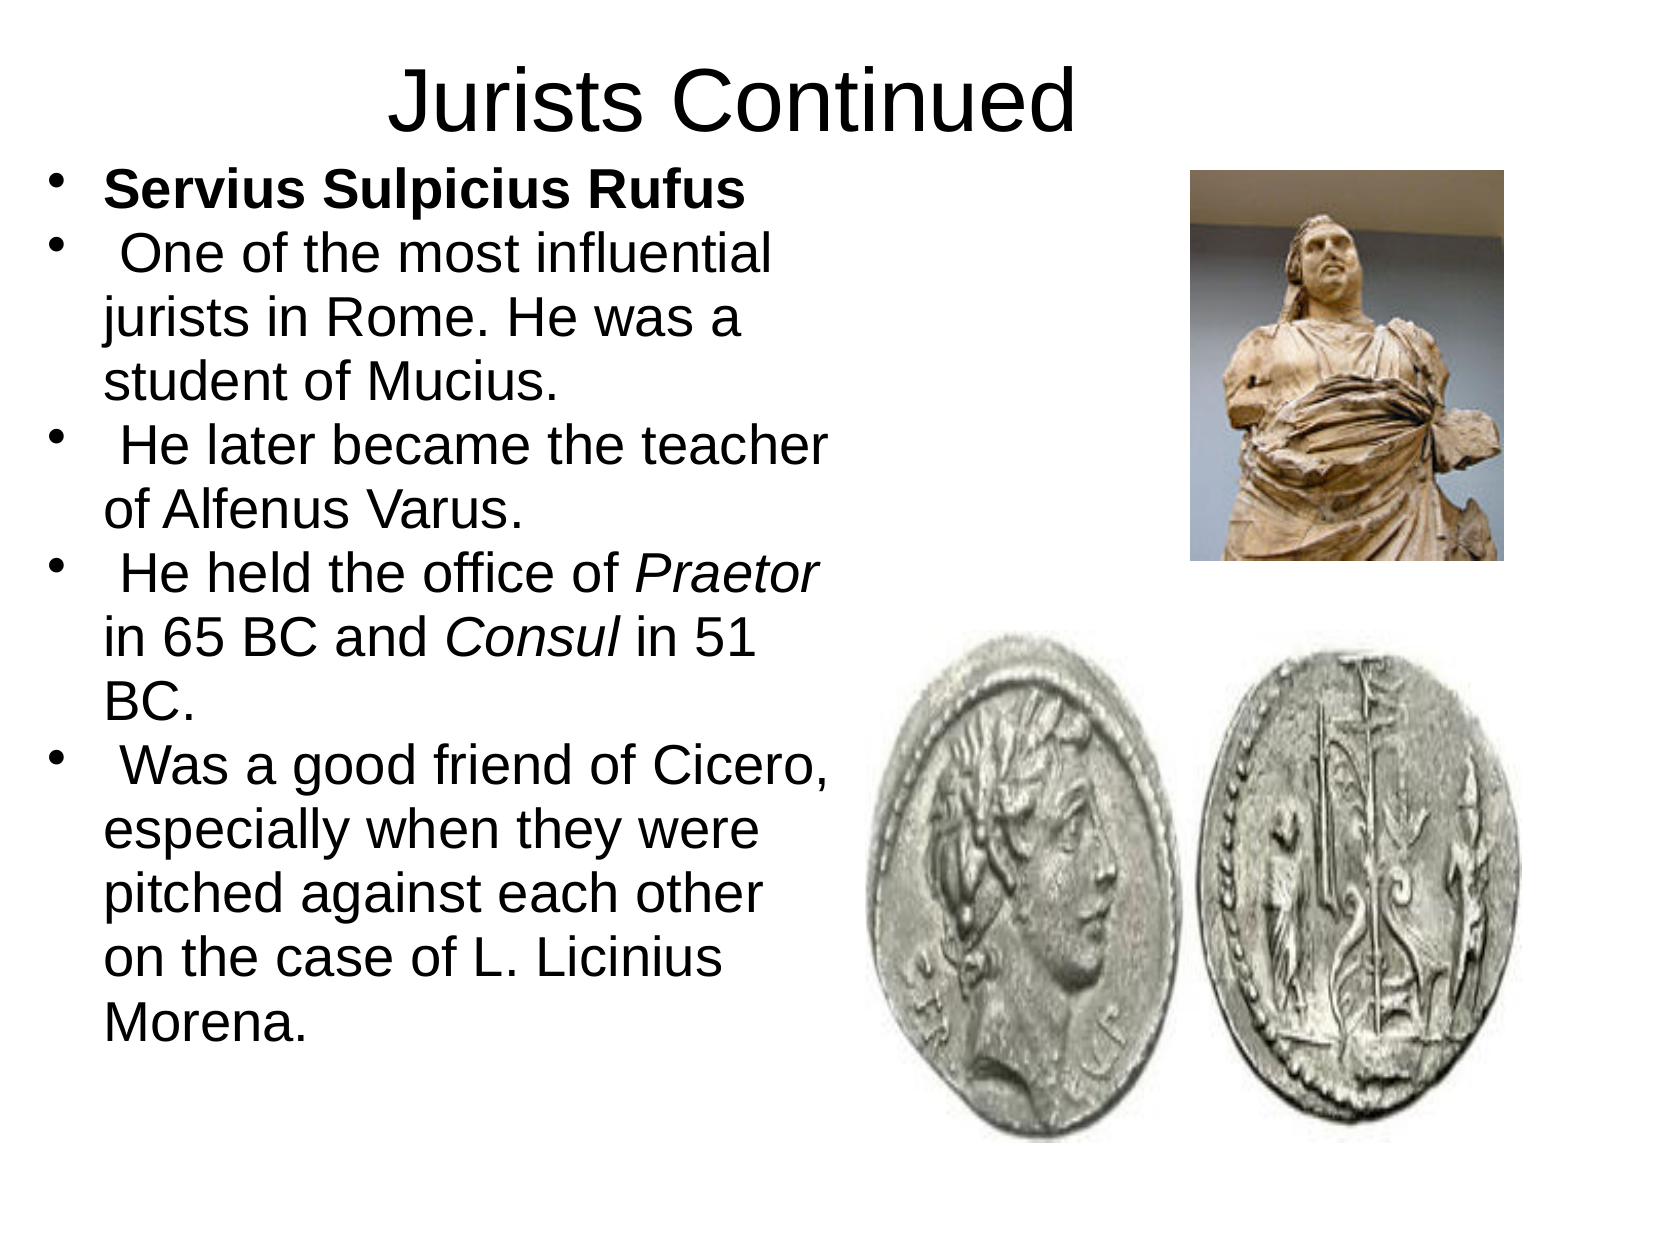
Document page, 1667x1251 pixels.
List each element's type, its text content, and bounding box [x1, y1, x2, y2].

picture [1190, 170, 1504, 561]
title Jurists Continued [40, 49, 1627, 201]
picture [865, 629, 1523, 1144]
list Servius Sulpicius Rufus One of the most influential jurists in Rome. He was a student of Mucius. He later became the teacher of Alfenus Varus. He held the office of Praetor in 65 BC and Consul in 51 BC. Was a good friend of Cicero, especially when they were pitched against each other on the case of L. Licinius Morena. [28, 156, 841, 1222]
